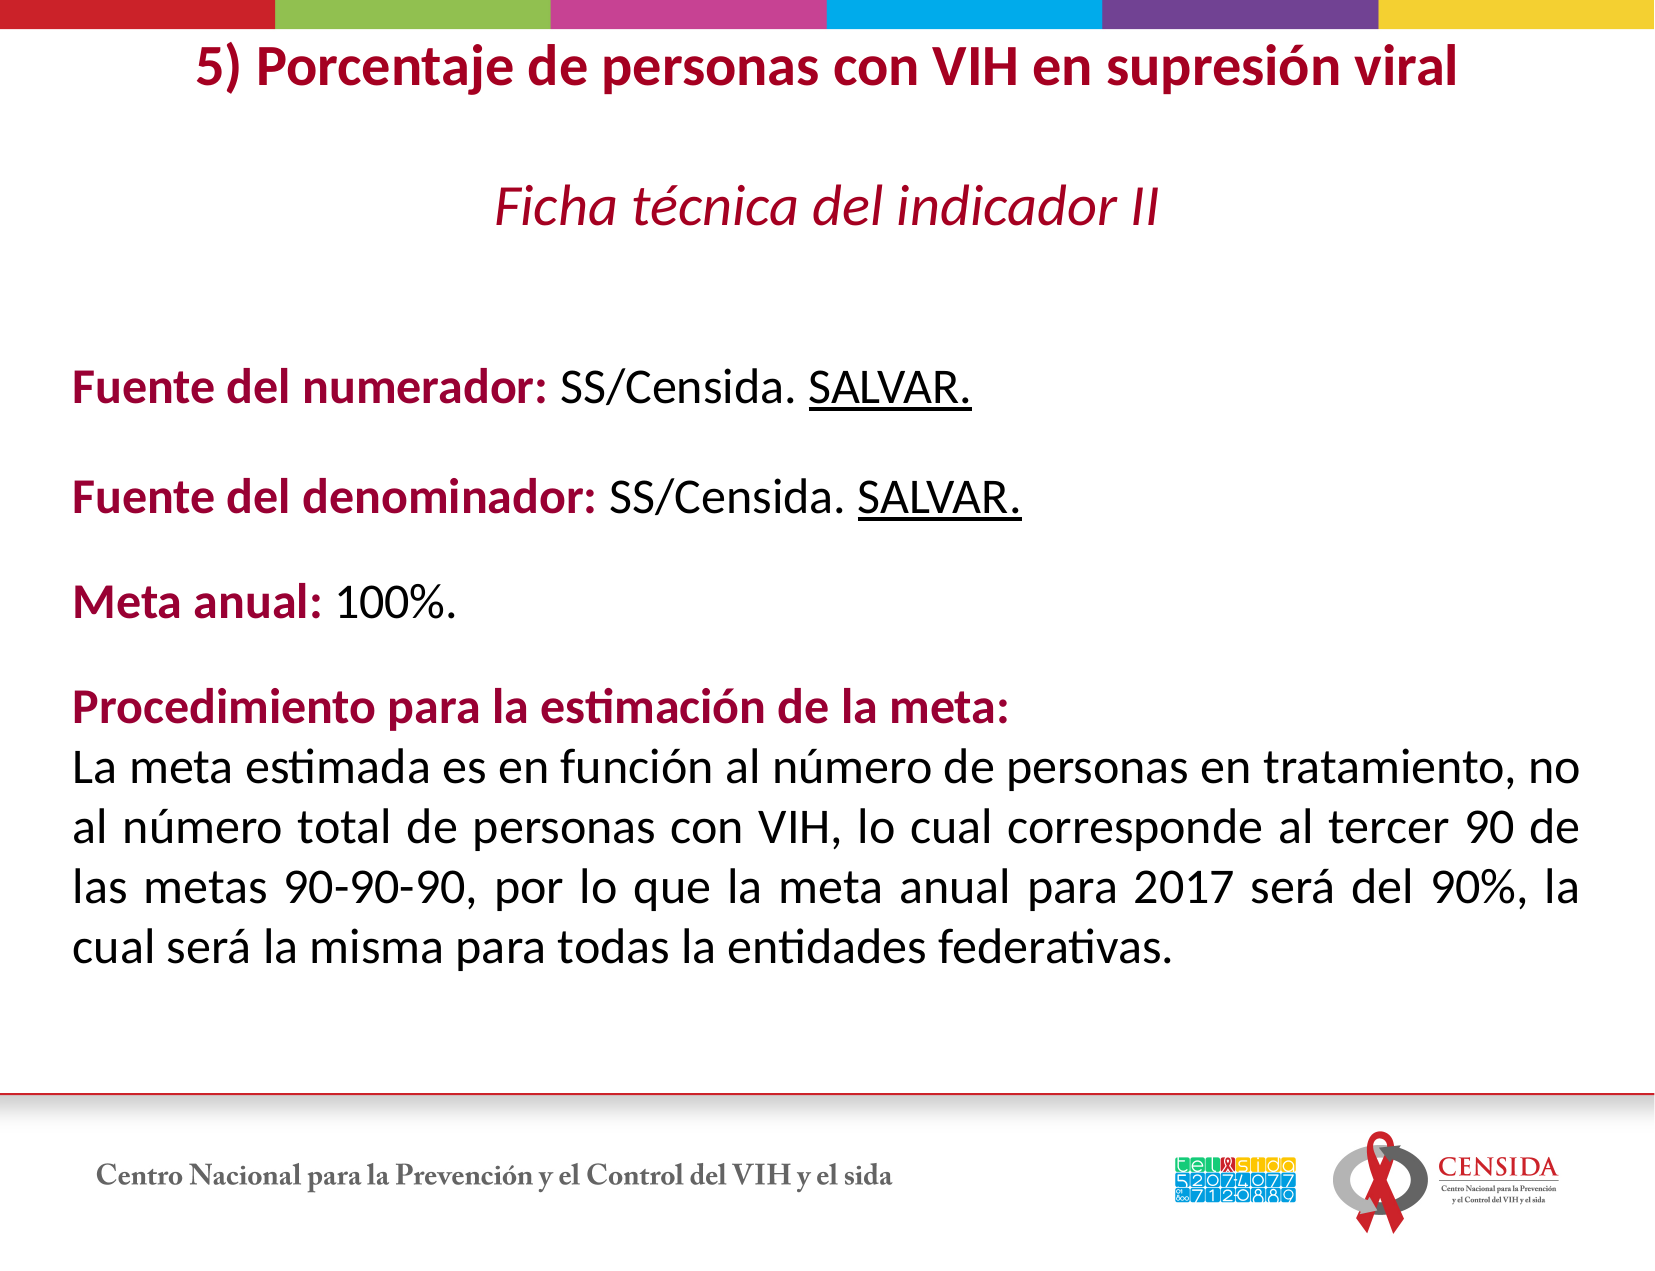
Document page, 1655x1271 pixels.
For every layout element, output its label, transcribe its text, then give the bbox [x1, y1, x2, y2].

text_box Fuente del numerador: SS/Censida. SALVAR. Fuente del denominador: SS/Censida. SALVAR. Meta anual: 100%. Procedimiento para la estimación de la meta: La meta estimada es en función al número de personas en tratamiento, no al número total de personas con VIH, lo cual corresponde al tercer 90 de las metas 90-90-90, por lo que la meta anual para 2017 será del 90%, la cual será la misma para todas la entidades federativas. [55, 345, 1599, 983]
text_box 5) Porcentaje de personas con VIH en supresión viral Ficha técnica del indicador II [0, 79, 1655, 185]
picture [0, 0, 1655, 79]
picture [0, 185, 1655, 1271]
